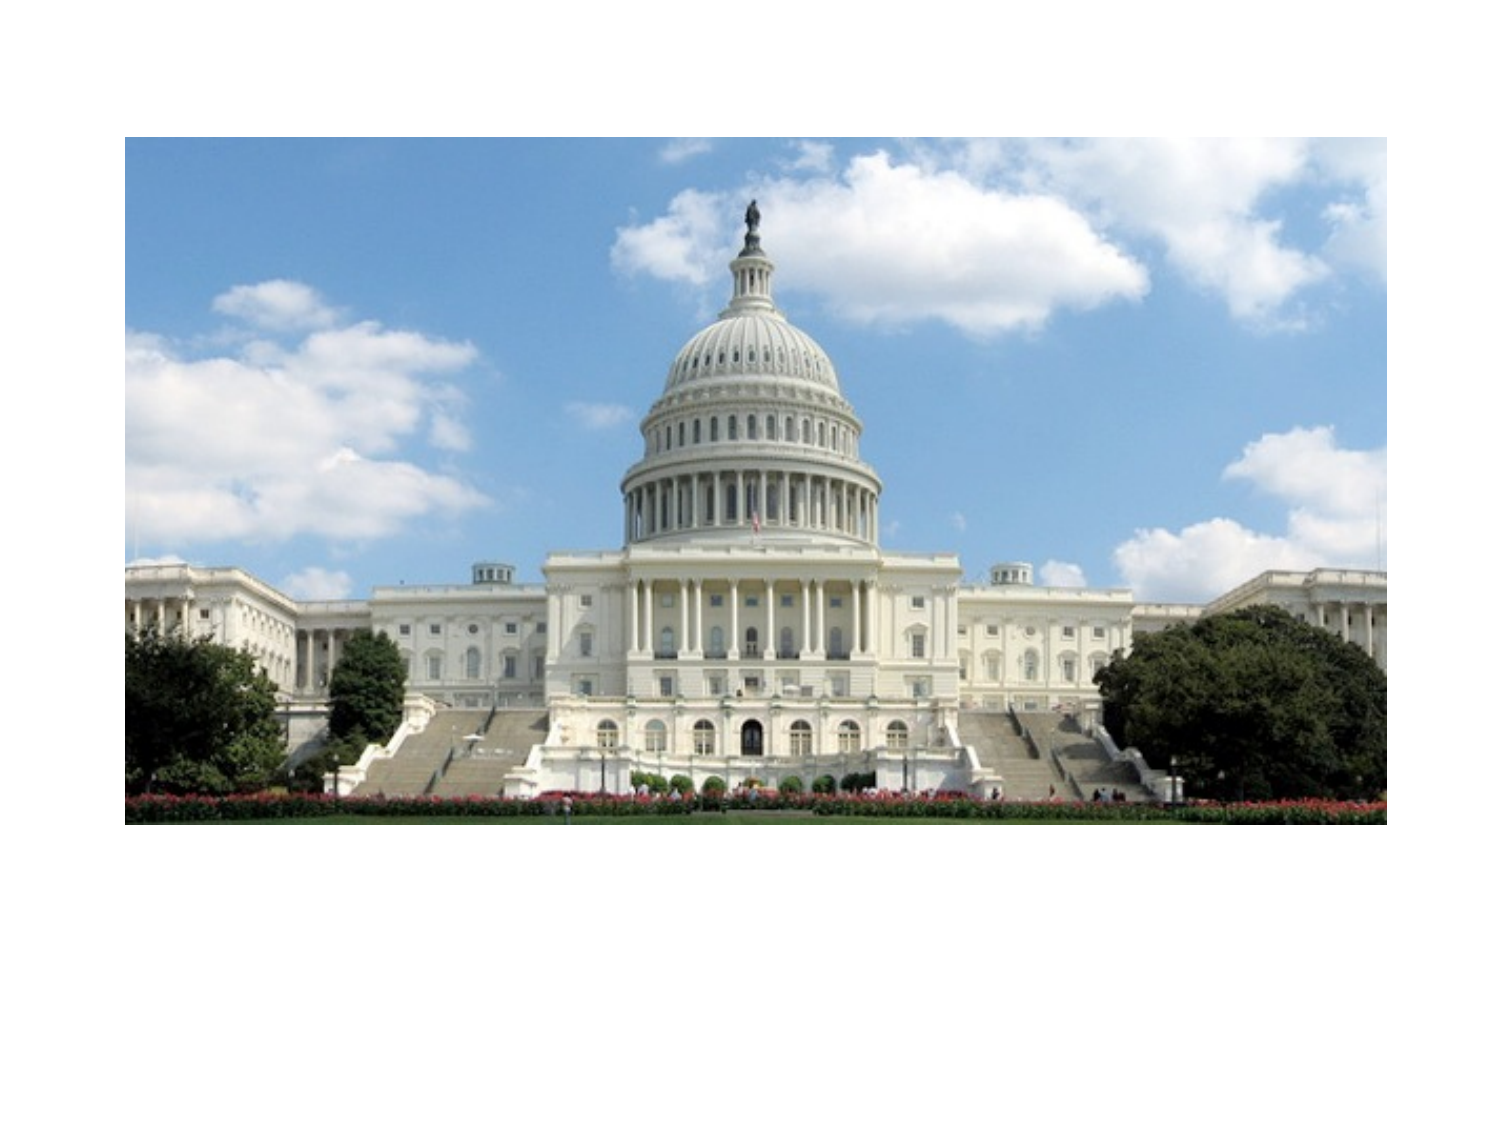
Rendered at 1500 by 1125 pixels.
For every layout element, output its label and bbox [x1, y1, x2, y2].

picture [124, 137, 1387, 826]
